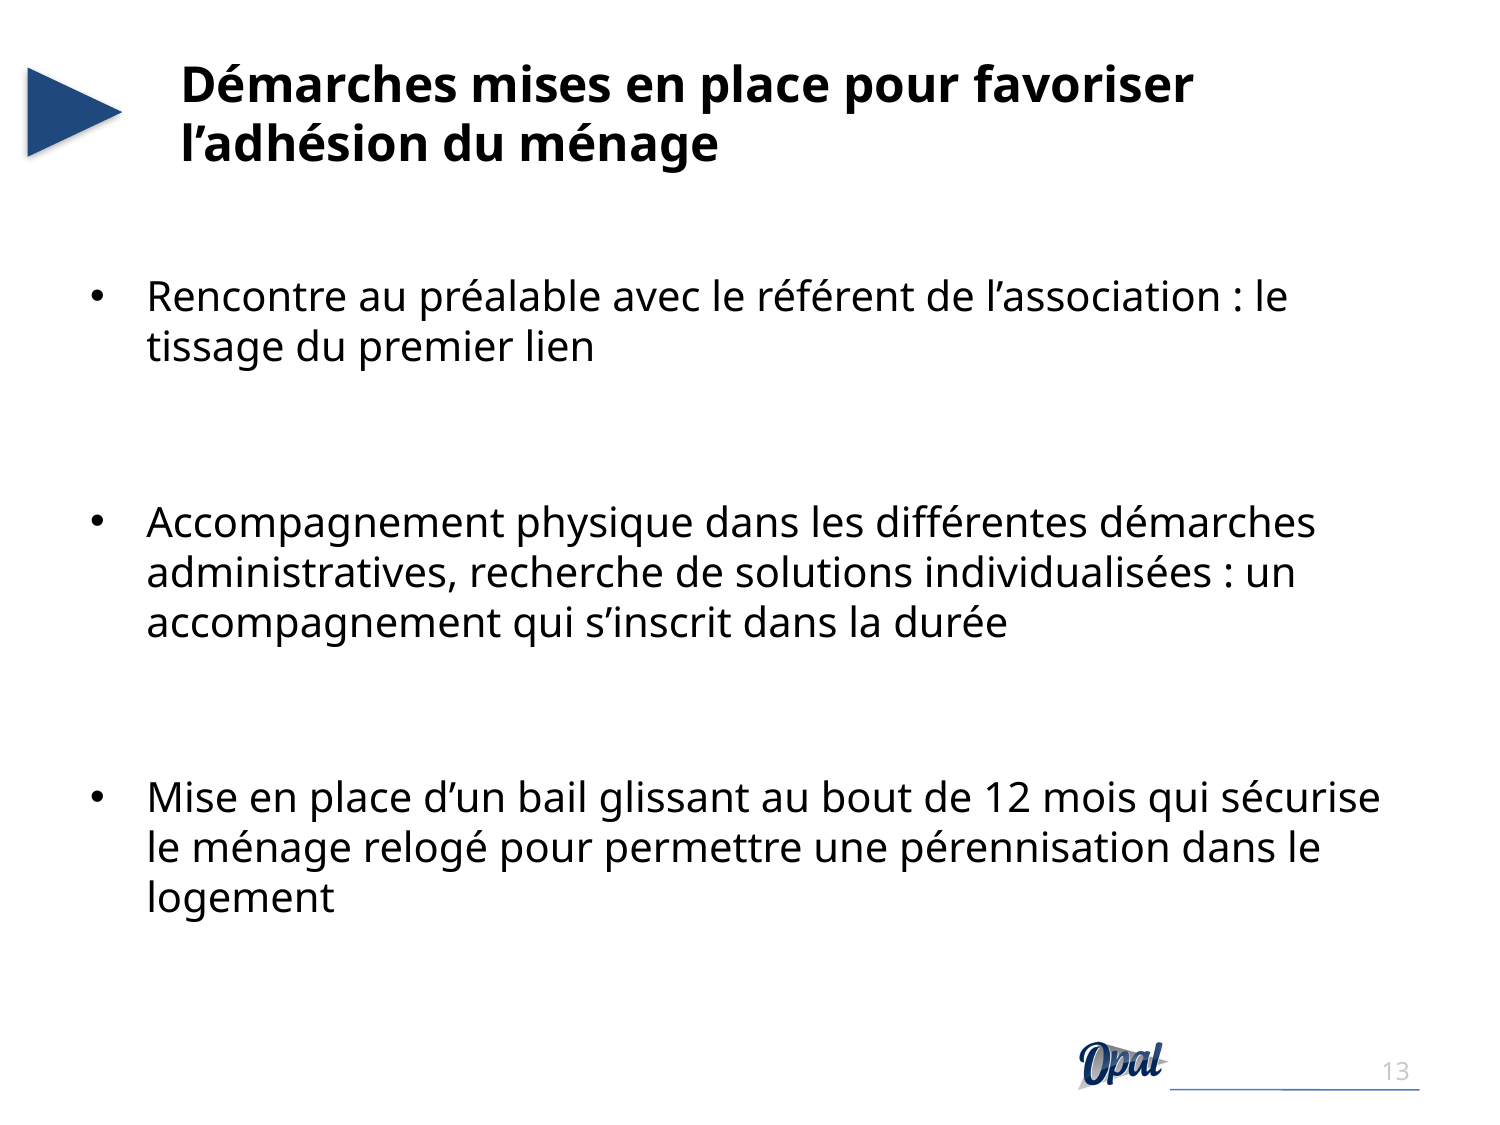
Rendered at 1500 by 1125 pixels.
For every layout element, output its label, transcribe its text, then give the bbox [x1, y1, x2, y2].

title Démarches mises en place pour favoriser l’adhésion du ménage [165, 45, 1425, 180]
list Rencontre au préalable avec le référent de l’association : le tissage du premier lien Accompagnement physique dans les différentes démarches administratives, recherche de solutions individualisées : un accompagnement qui s’inscrit dans la durée Mise en place d’un bail glissant au bout de 12 mois qui sécurise le ménage relogé pour permettre une pérennisation dans le logement [75, 262, 1425, 1005]
slide_number 13 [1074, 1042, 1425, 1103]
